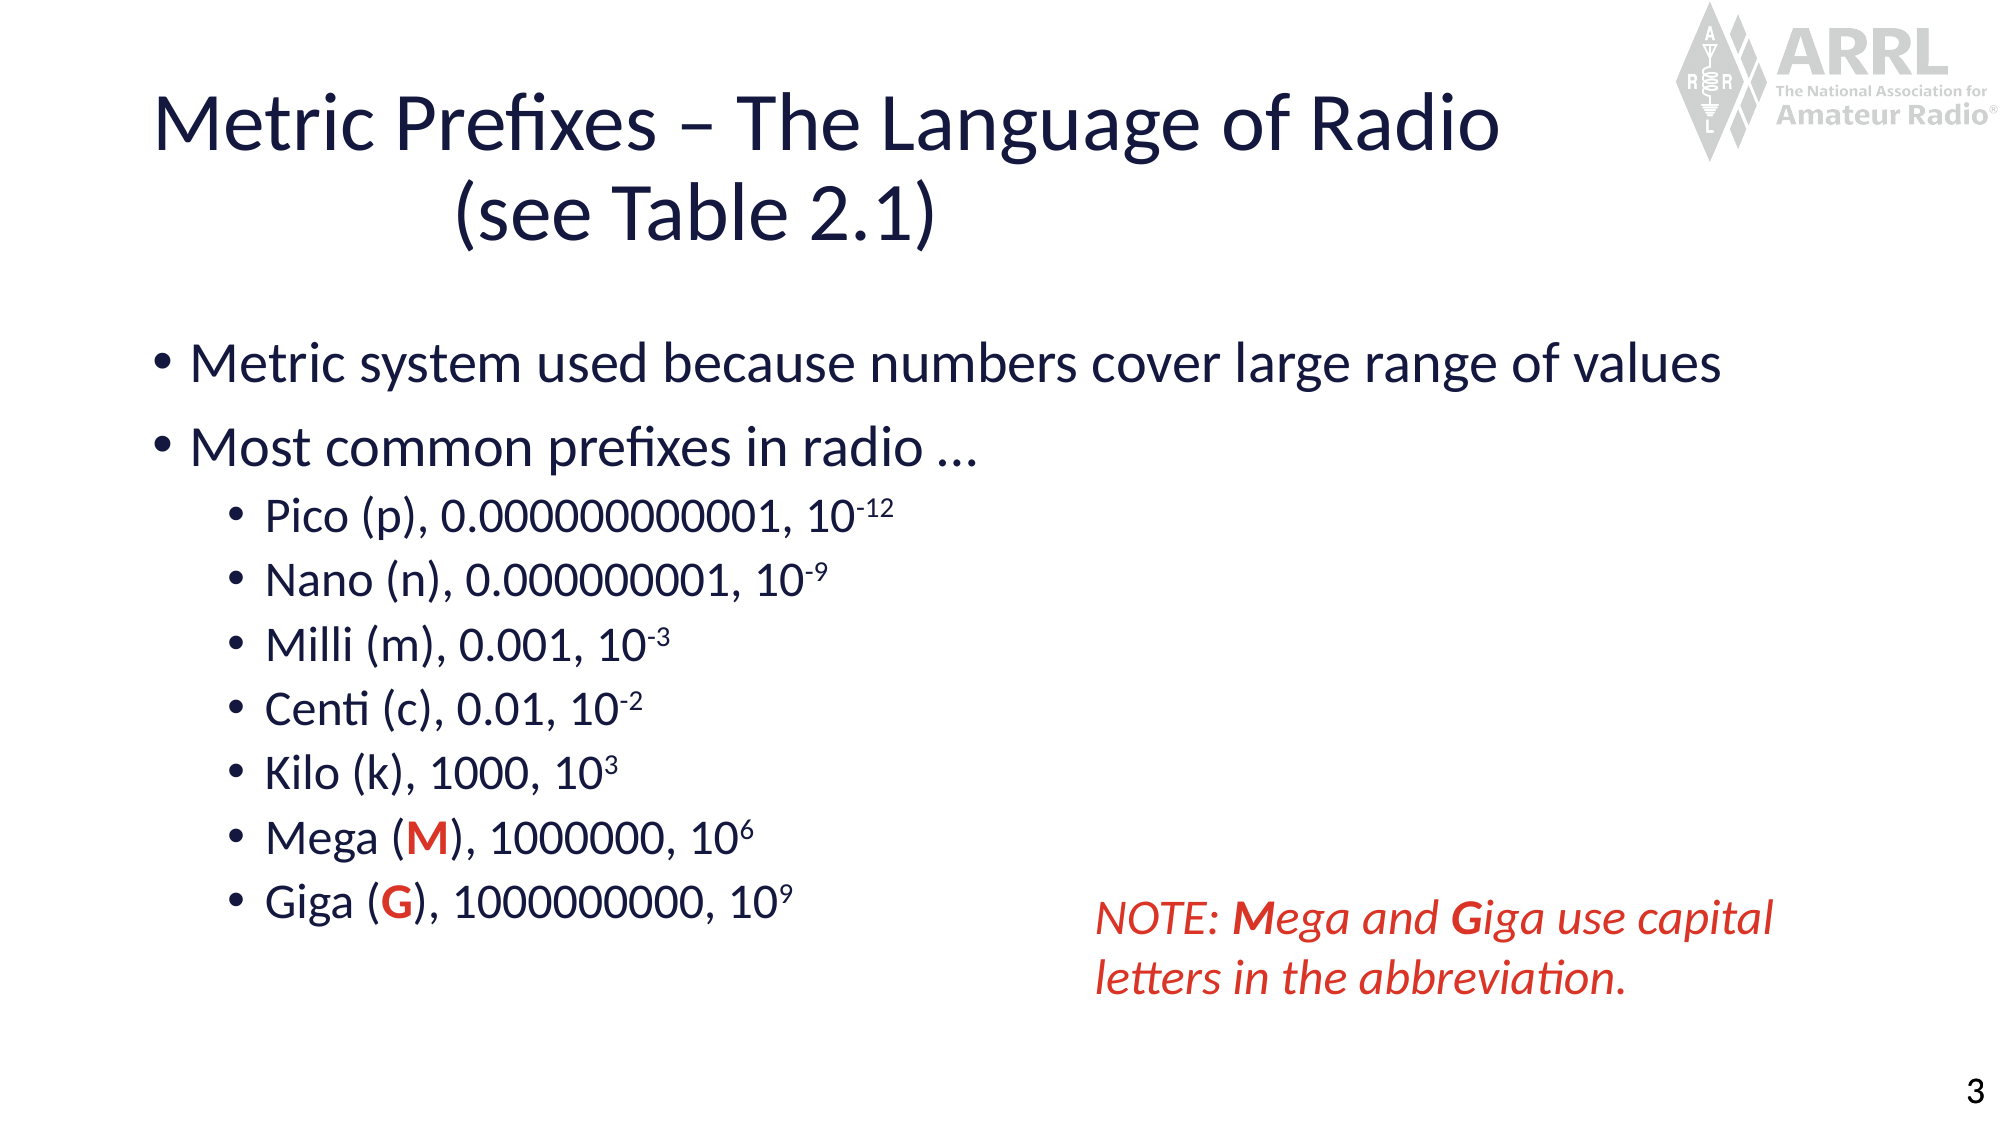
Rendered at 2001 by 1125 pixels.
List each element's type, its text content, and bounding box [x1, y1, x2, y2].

title Metric Prefixes – The Language of Radio (see Table 2.1) [137, 59, 1863, 278]
picture [1674, 0, 2000, 164]
list Metric system used because numbers cover large range of values Most common prefixes in radio … Pico (p), 0.000000000001, 10-12 Nano (n), 0.000000001, 10-9 Milli (m), 0.001, 10-3 Centi (c), 0.01, 10-2 Kilo (k), 1000, 103 Mega (M), 1000000, 106 Giga (G), 1000000000, 109 [137, 324, 1863, 1039]
text_box NOTE: Mega and Giga use capital letters in the abbreviation. [1079, 876, 1833, 1012]
